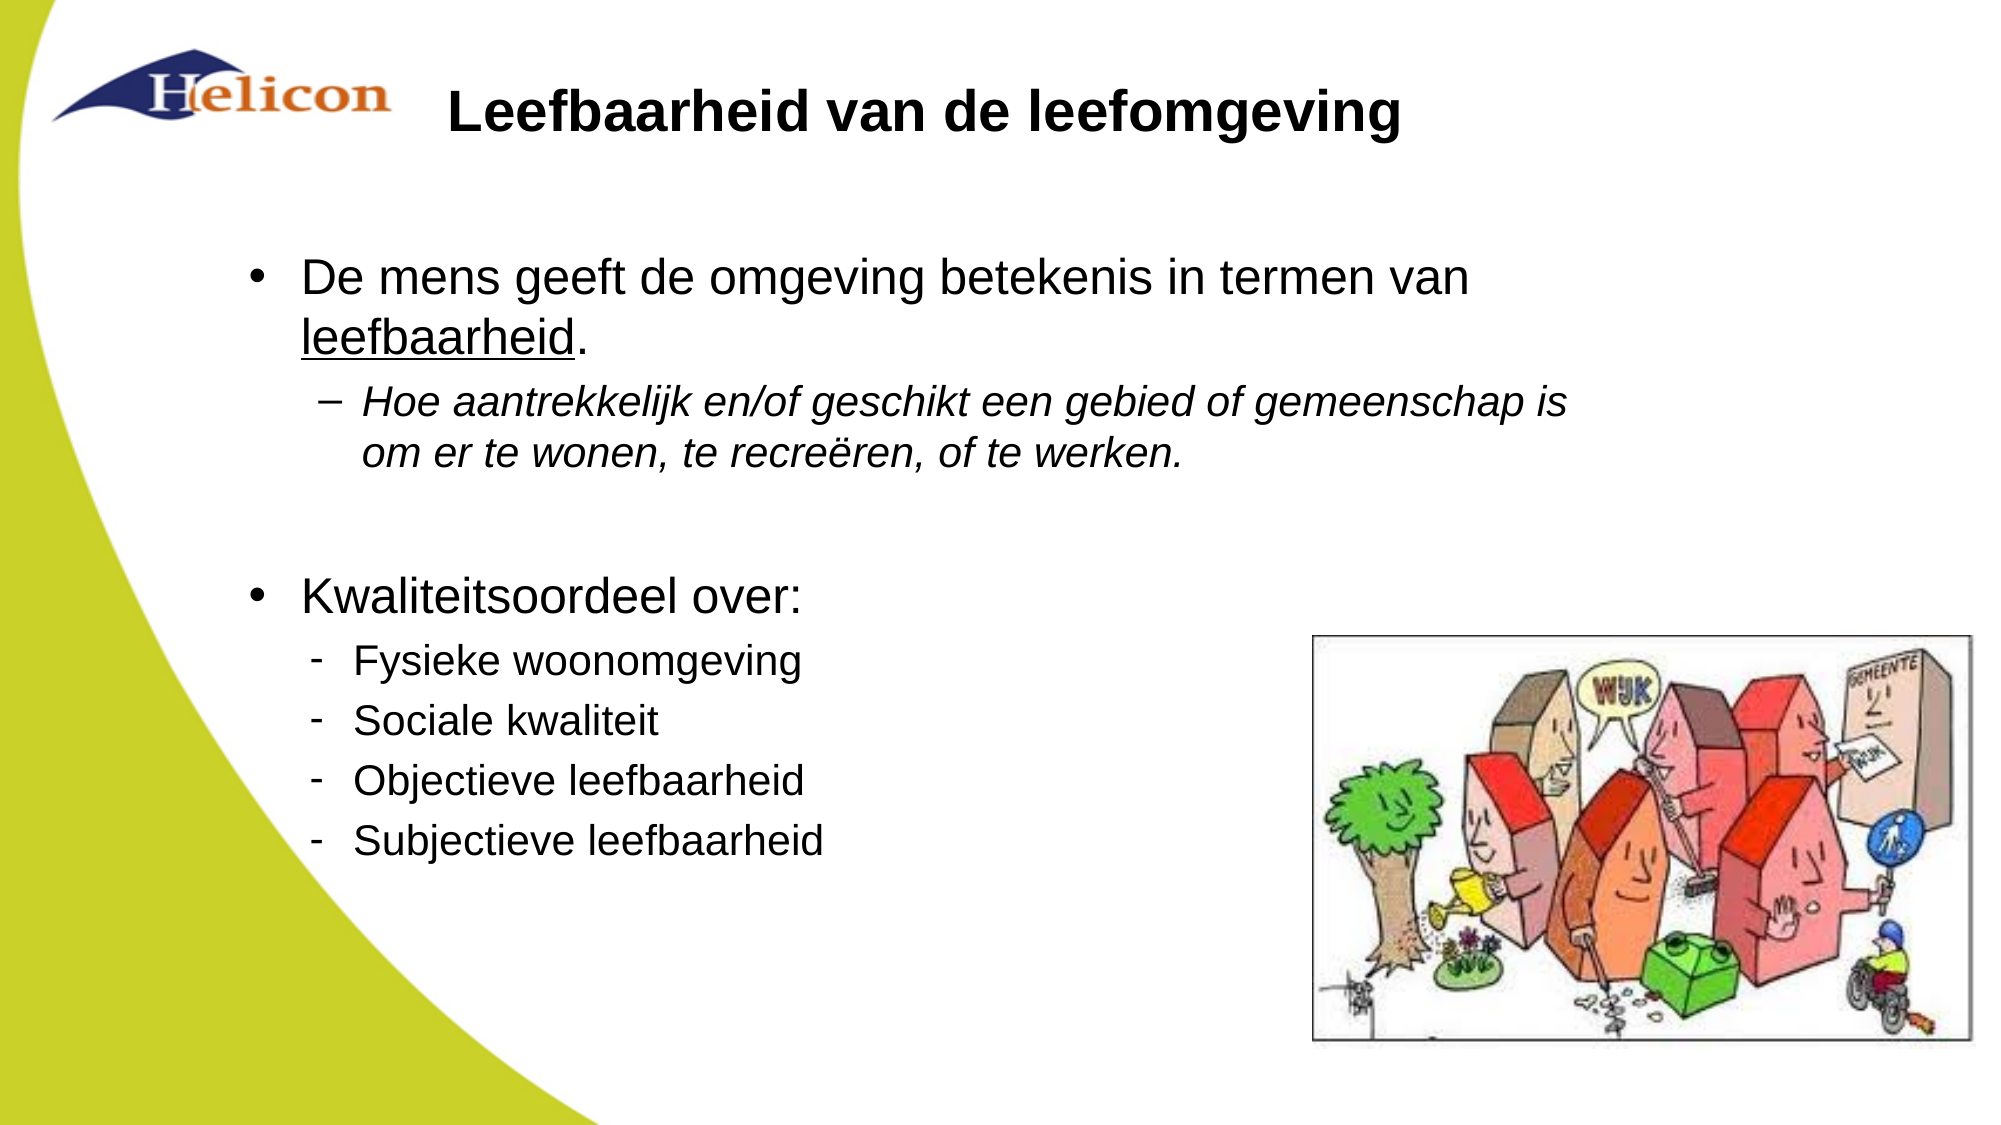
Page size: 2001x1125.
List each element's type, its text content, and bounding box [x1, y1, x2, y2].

list De mens geeft de omgeving betekenis in termen van leefbaarheid. Hoe aantrekkelijk en/of geschikt een gebied of gemeenschap is om er te wonen, te recreëren, of te werken. Kwaliteitsoordeel over: Fysieke woonomgeving Sociale kwaliteit Objectieve leefbaarheid Subjectieve leefbaarheid [233, 237, 1644, 874]
picture [0, 0, 2000, 1125]
title Leefbaarheid van de leefomgeving [432, 54, 1887, 161]
